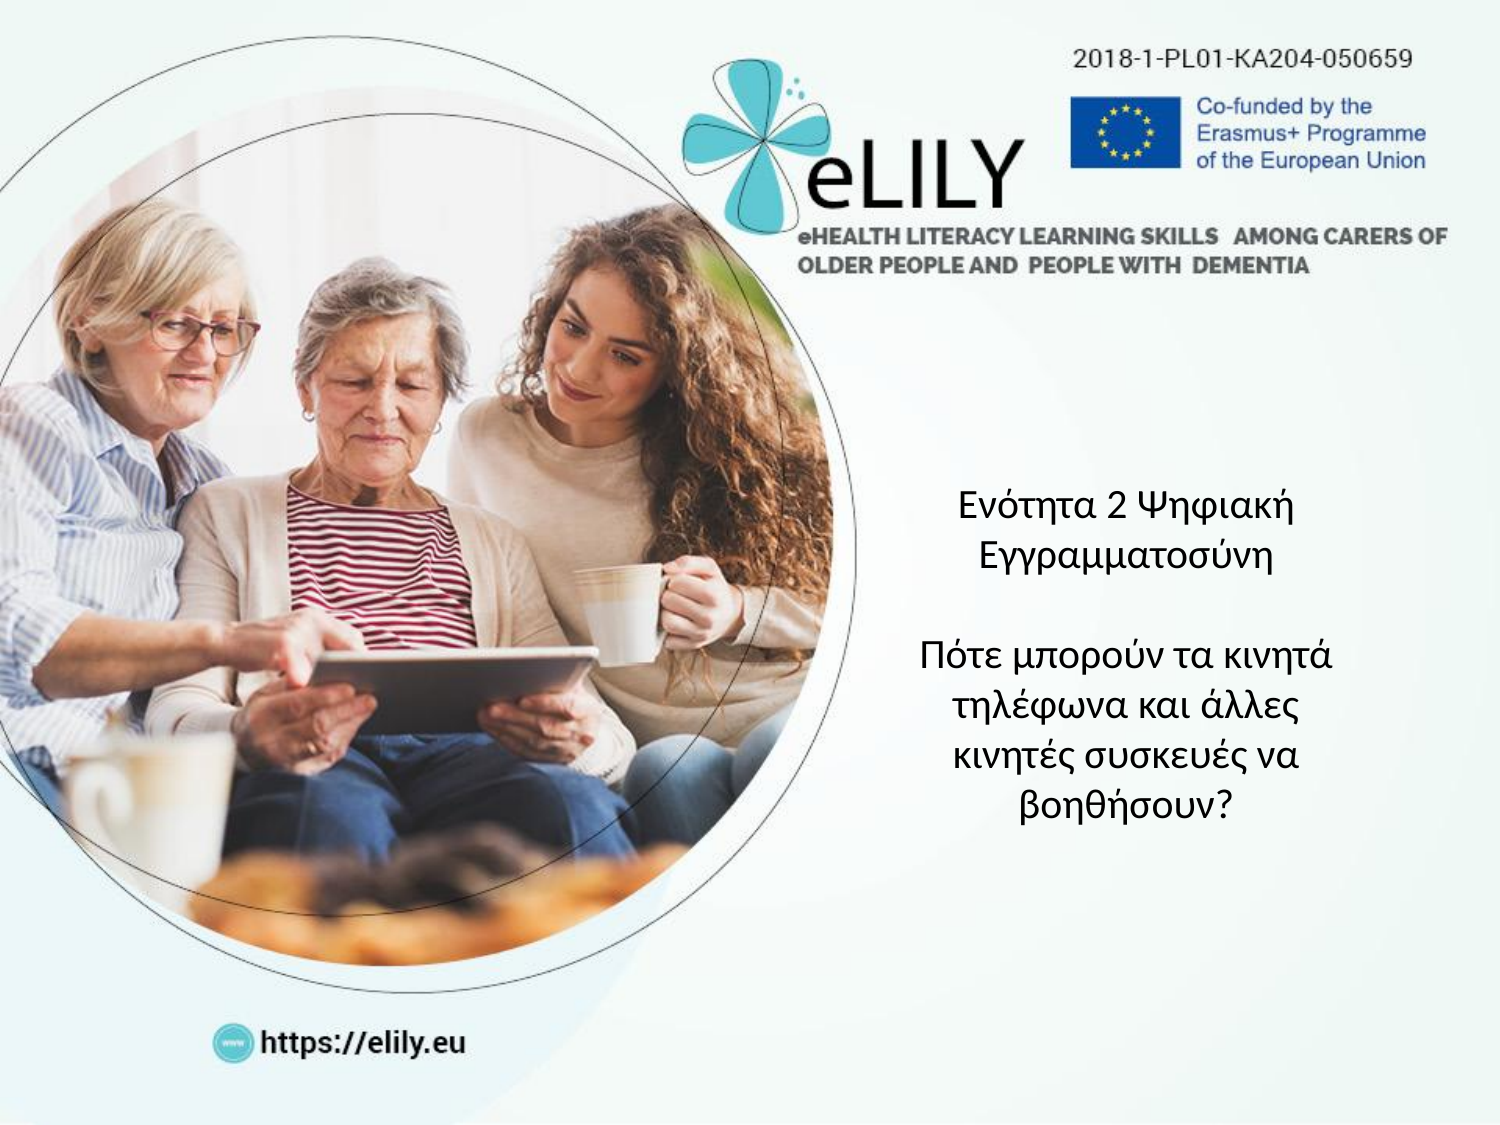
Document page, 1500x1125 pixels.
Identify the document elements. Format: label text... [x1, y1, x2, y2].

text_box Ενότητα 2 Ψηφιακή Εγγραμματοσύνη Πότε μπορούν τα κινητά τηλέφωνα και άλλες κινητές συσκευές να βοηθήσουν? [877, 468, 1375, 657]
picture [0, 0, 1500, 1125]
